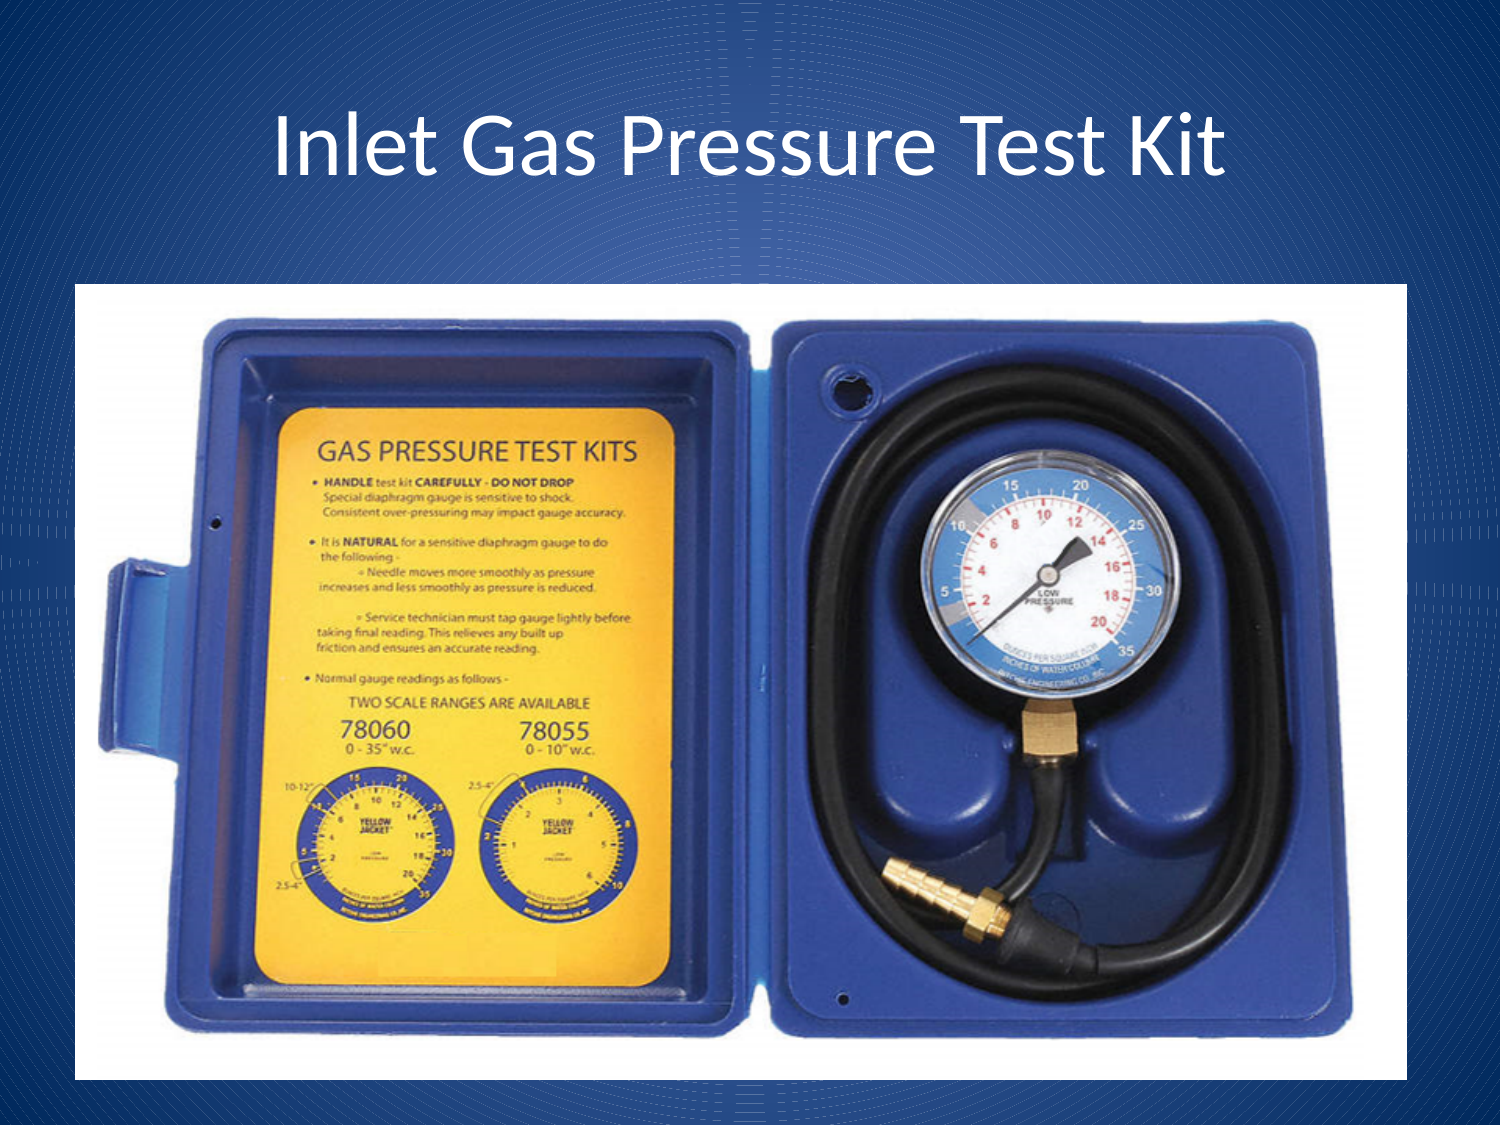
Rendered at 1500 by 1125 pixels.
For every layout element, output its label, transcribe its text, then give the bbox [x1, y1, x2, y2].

picture [74, 284, 1407, 1081]
title Inlet Gas Pressure Test Kit [75, 45, 1425, 233]
